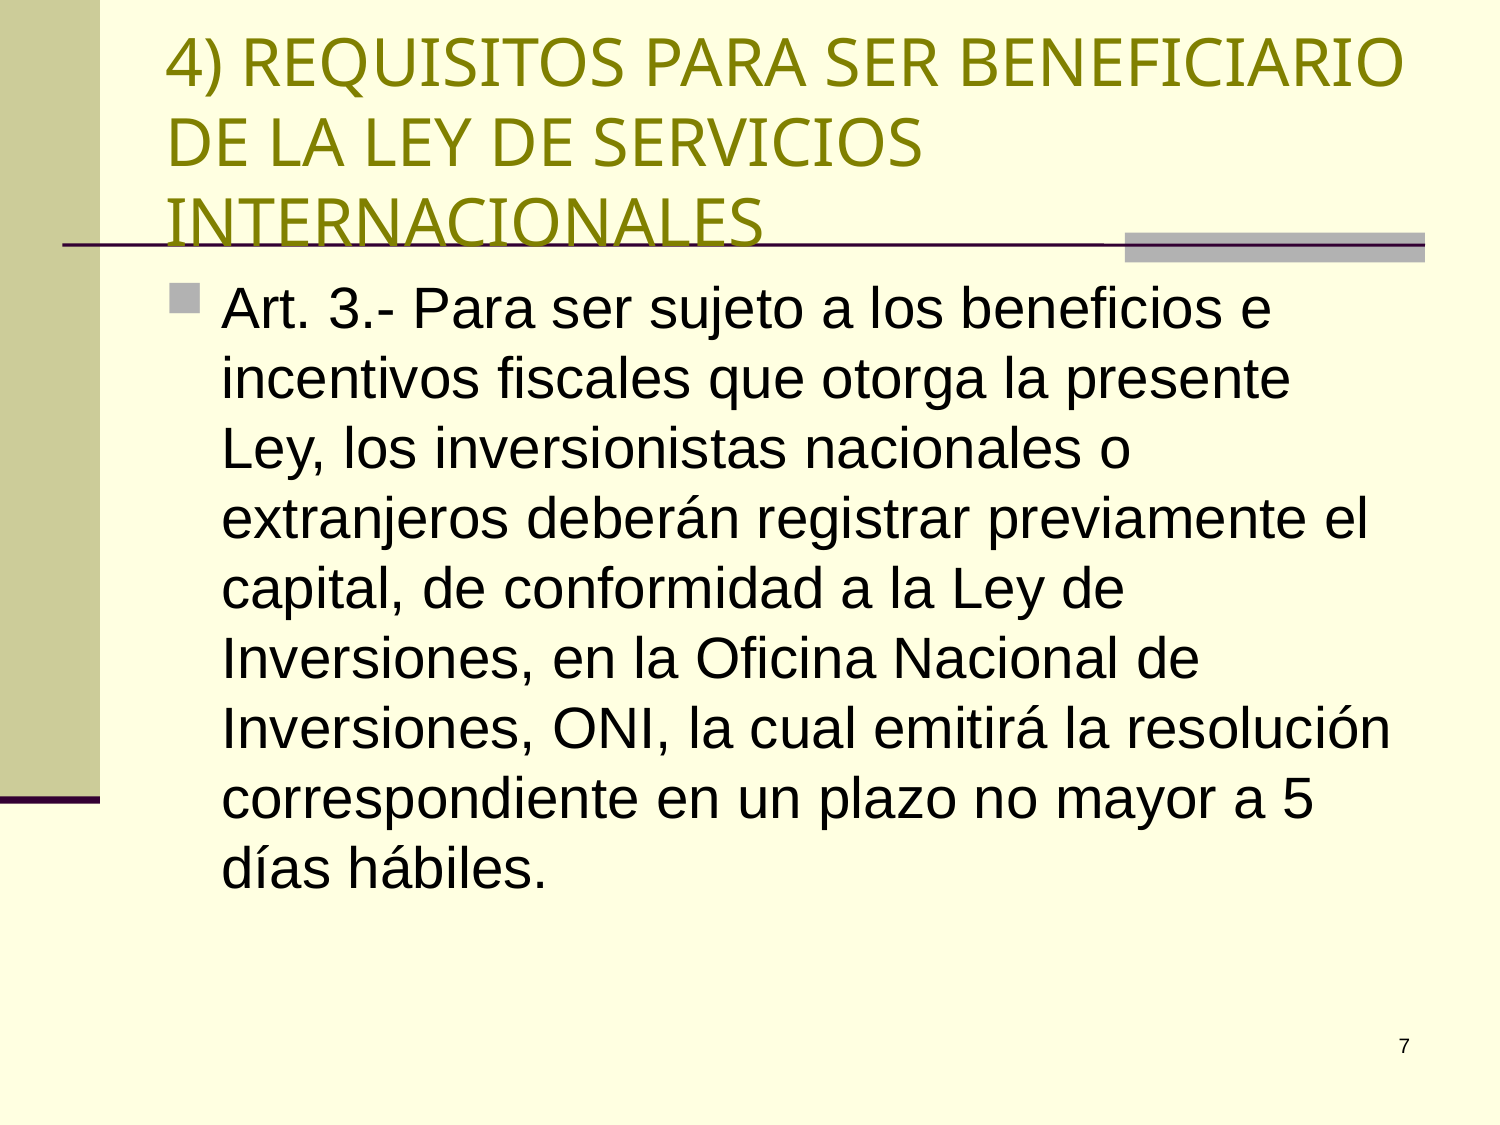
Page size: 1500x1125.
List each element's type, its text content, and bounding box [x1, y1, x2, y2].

list Art. 3.- Para ser sujeto a los beneficios e incentivos fiscales que otorga la presente Ley, los inversionistas nacionales o extranjeros deberán registrar previamente el capital, de conformidad a la Ley de Inversiones, en la Oficina Nacional de Inversiones, ONI, la cual emitirá la resolución correspondiente en un plazo no mayor a 5 días hábiles. [149, 262, 1426, 1006]
slide_number 7 [1112, 1024, 1426, 1101]
title 4) REQUISITOS PARA SER BENEFICIARIO DE LA LEY DE SERVICIOS INTERNACIONALES [149, 45, 1426, 234]
